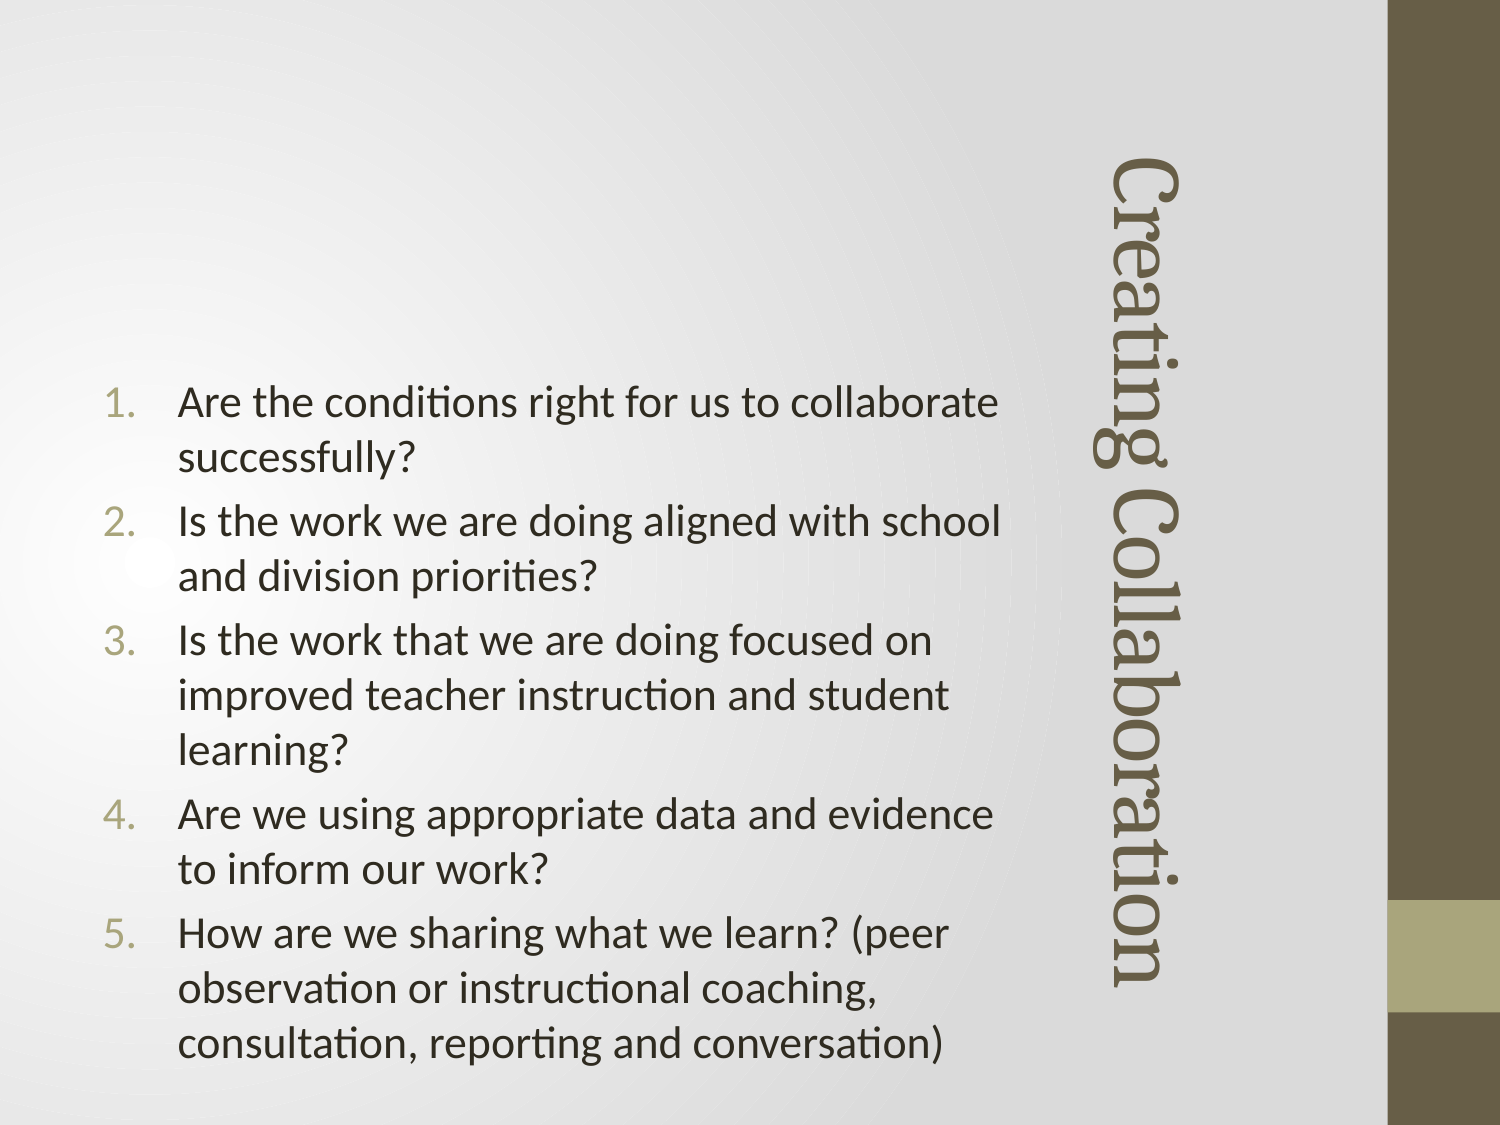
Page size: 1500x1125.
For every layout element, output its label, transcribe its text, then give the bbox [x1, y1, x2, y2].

title Creating Collaboration [1087, 45, 1375, 1005]
list Are the conditions right for us to collaborate successfully? Is the work we are doing aligned with school and division priorities? Is the work that we are doing focused on improved teacher instruction and student learning? Are we using appropriate data and evidence to inform our work? How are we sharing what we learn? (peer observation or instructional coaching, consultation, reporting and conversation) [87, 87, 1050, 1075]
